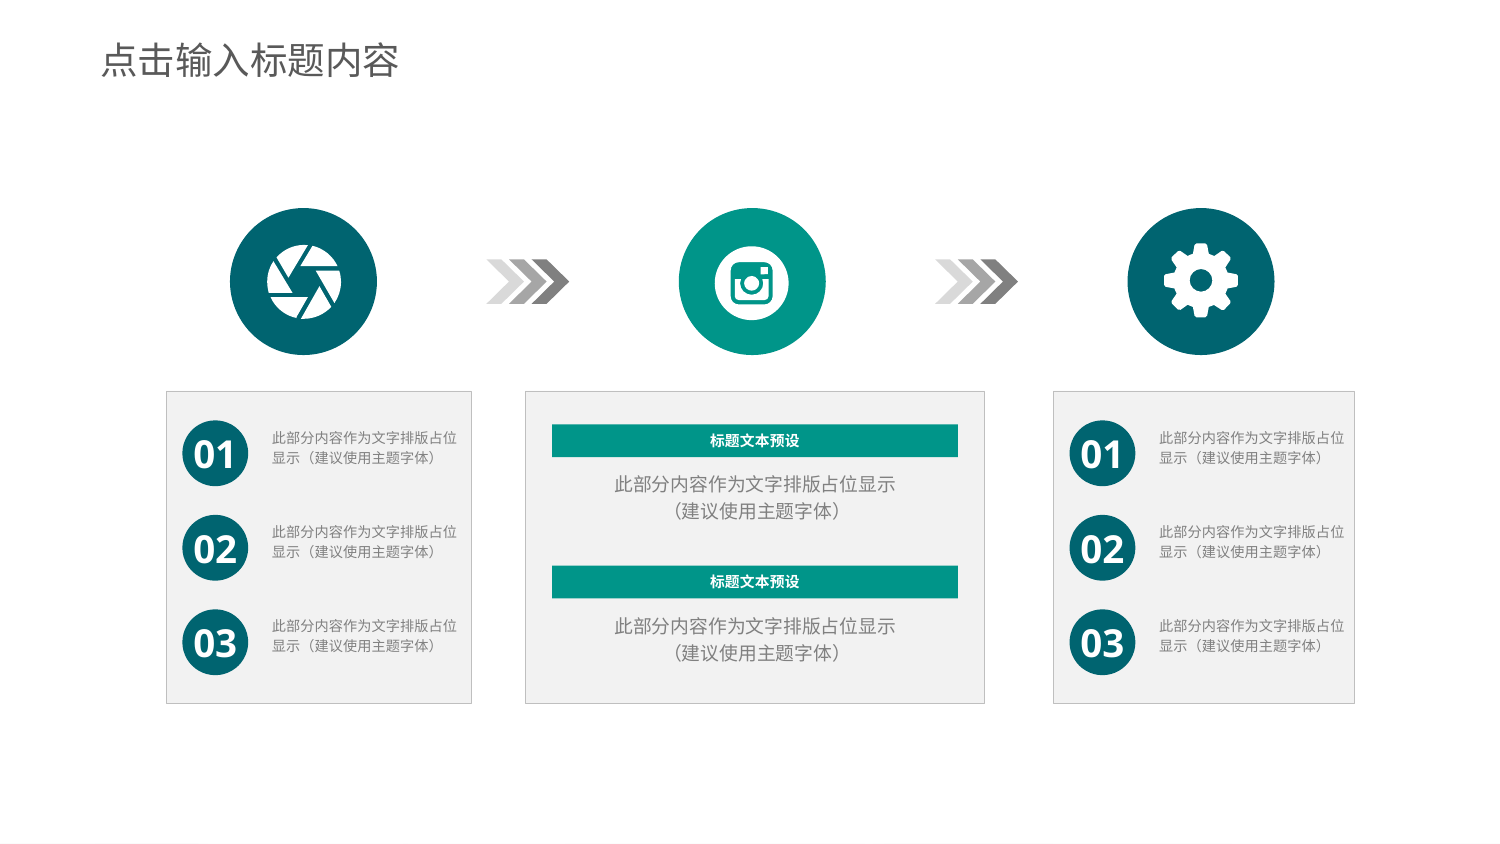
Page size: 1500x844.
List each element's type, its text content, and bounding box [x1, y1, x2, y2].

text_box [166, 390, 472, 704]
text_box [229, 207, 378, 356]
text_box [524, 390, 985, 704]
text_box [1052, 390, 1355, 704]
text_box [486, 259, 570, 304]
text_box 点击输入标题内容 [100, 28, 450, 91]
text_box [1127, 207, 1275, 356]
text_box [678, 207, 826, 356]
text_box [934, 259, 1019, 304]
